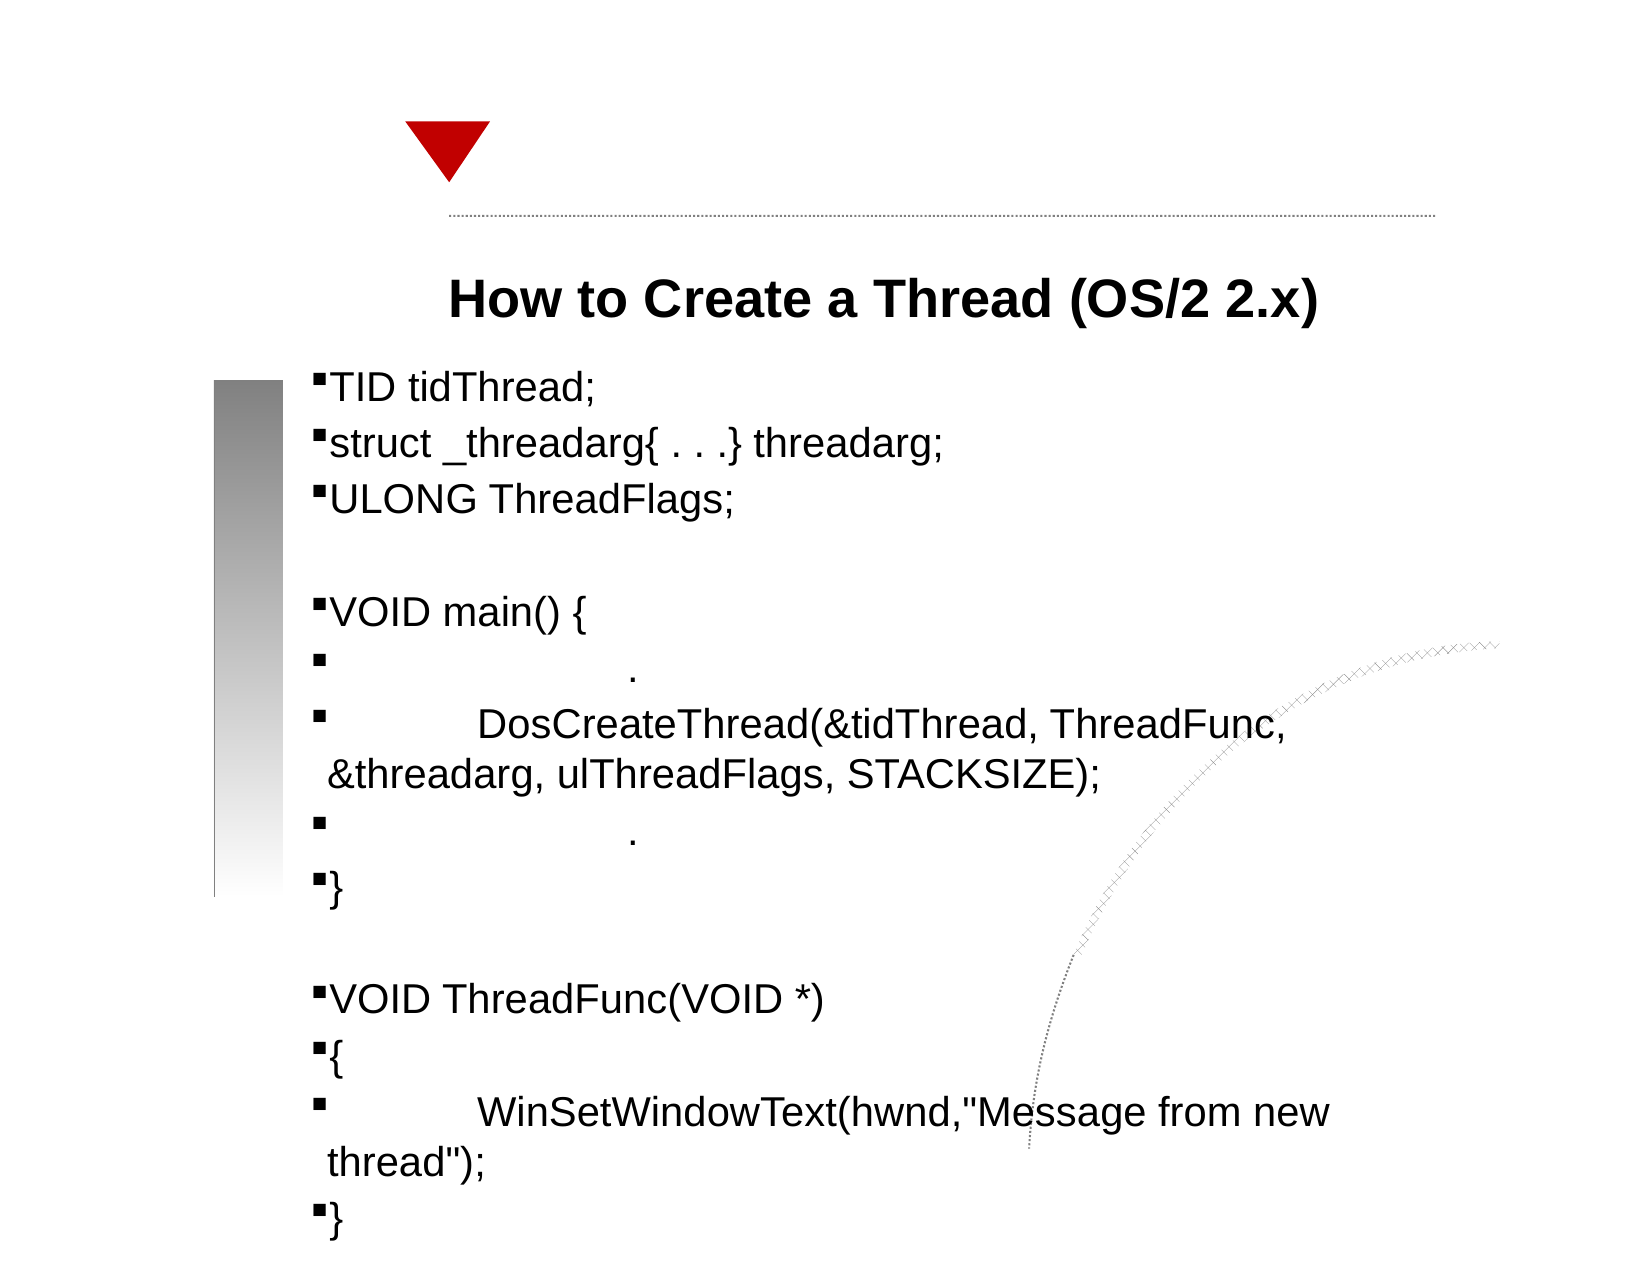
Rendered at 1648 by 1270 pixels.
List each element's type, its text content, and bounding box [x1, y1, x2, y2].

text_box How to Create a Thread (OS/2 2.x) [448, 263, 1439, 329]
text_box TID tidThread; struct _threadarg{ . . .} threadarg; ULONG ThreadFlags; VOID main() { . DosCreateThread(&tidThread, ThreadFunc, &threadarg, ulThreadFlags, STACKSIZE); . } VOID ThreadFunc(VOID *) { WinSetWindowText(hwnd,"Message from new thread"); } [310, 359, 1434, 1241]
